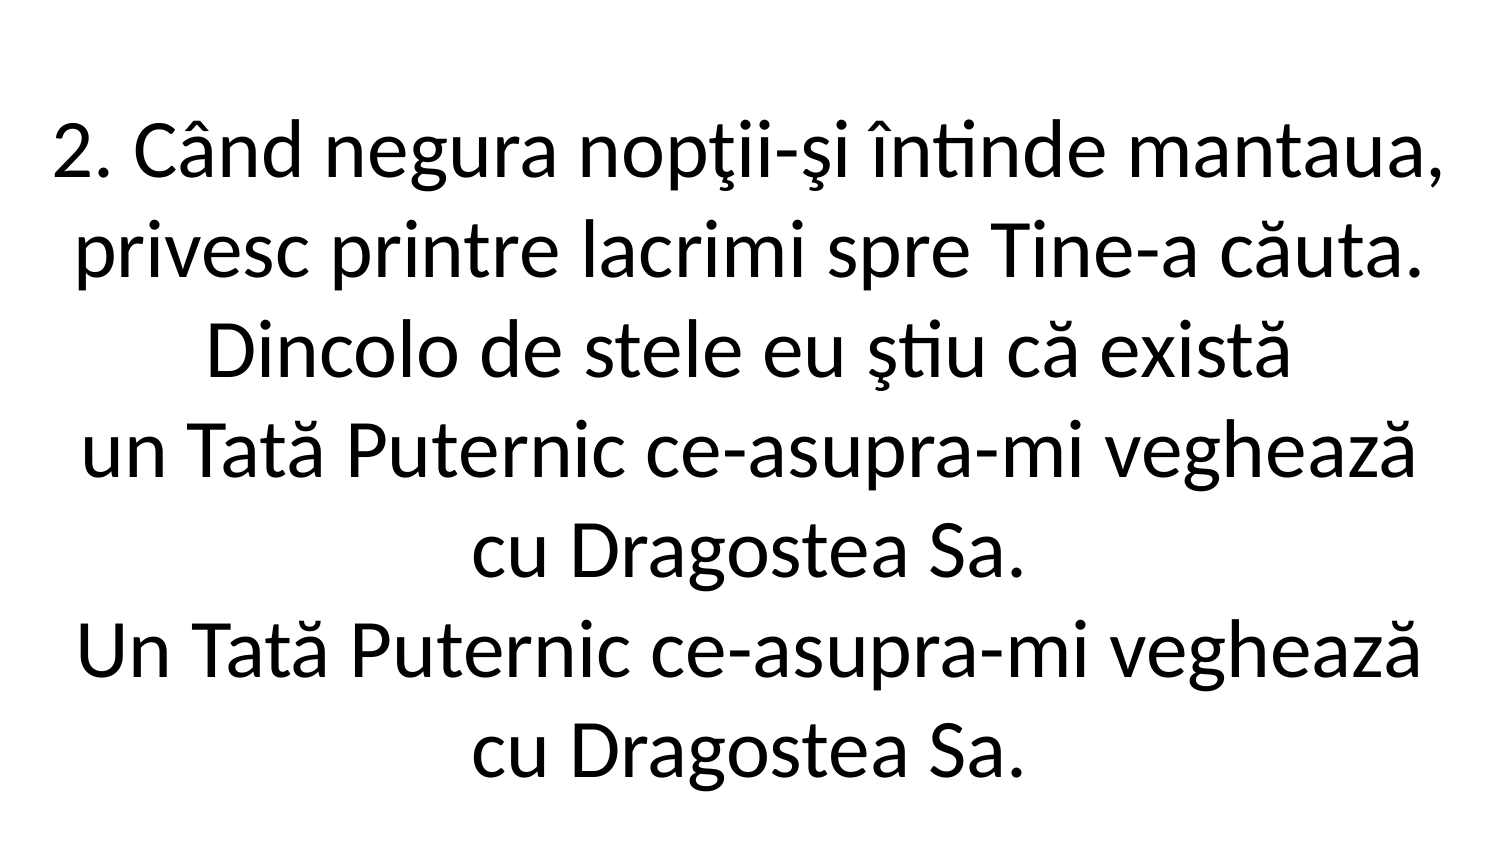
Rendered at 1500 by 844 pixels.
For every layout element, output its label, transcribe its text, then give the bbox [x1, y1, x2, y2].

text_box 2. Când negura nopţii-şi întinde mantaua, privesc printre lacrimi spre Tine-a căuta. Dincolo de stele eu ştiu că există un Tată Puternic ce-asupra-mi veghează cu Dragostea Sa. Un Tată Puternic ce-asupra-mi veghează cu Dragostea Sa. [36, 42, 1464, 802]
